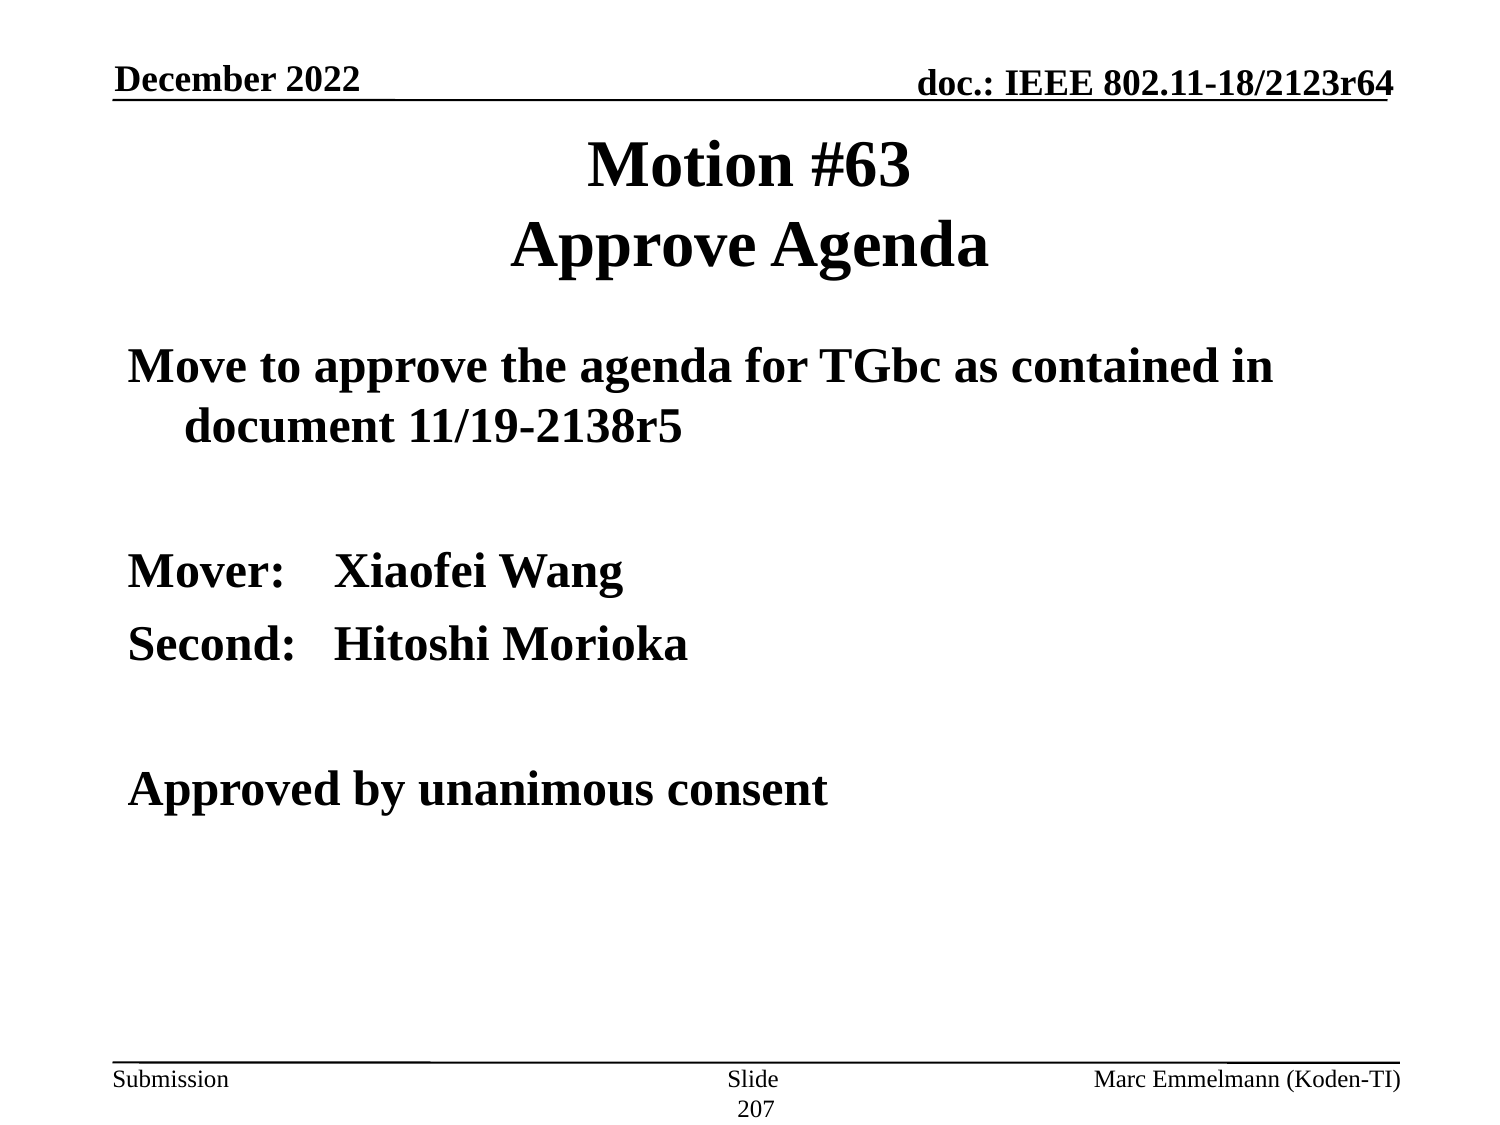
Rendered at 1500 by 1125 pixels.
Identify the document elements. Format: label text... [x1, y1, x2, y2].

footer Marc Emmelmann (Koden-TI) [878, 1061, 1402, 1093]
title Motion #63 Approve Agenda [112, 112, 1388, 288]
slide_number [114, 54, 423, 100]
list Move to approve the agenda for TGbc as contained in document 11/19-2138r5 Mover: Xiaofei Wang Second: Hitoshi Morioka Approved by unanimous consent [112, 324, 1388, 1000]
slide_number Slide 207 [712, 1061, 800, 1123]
